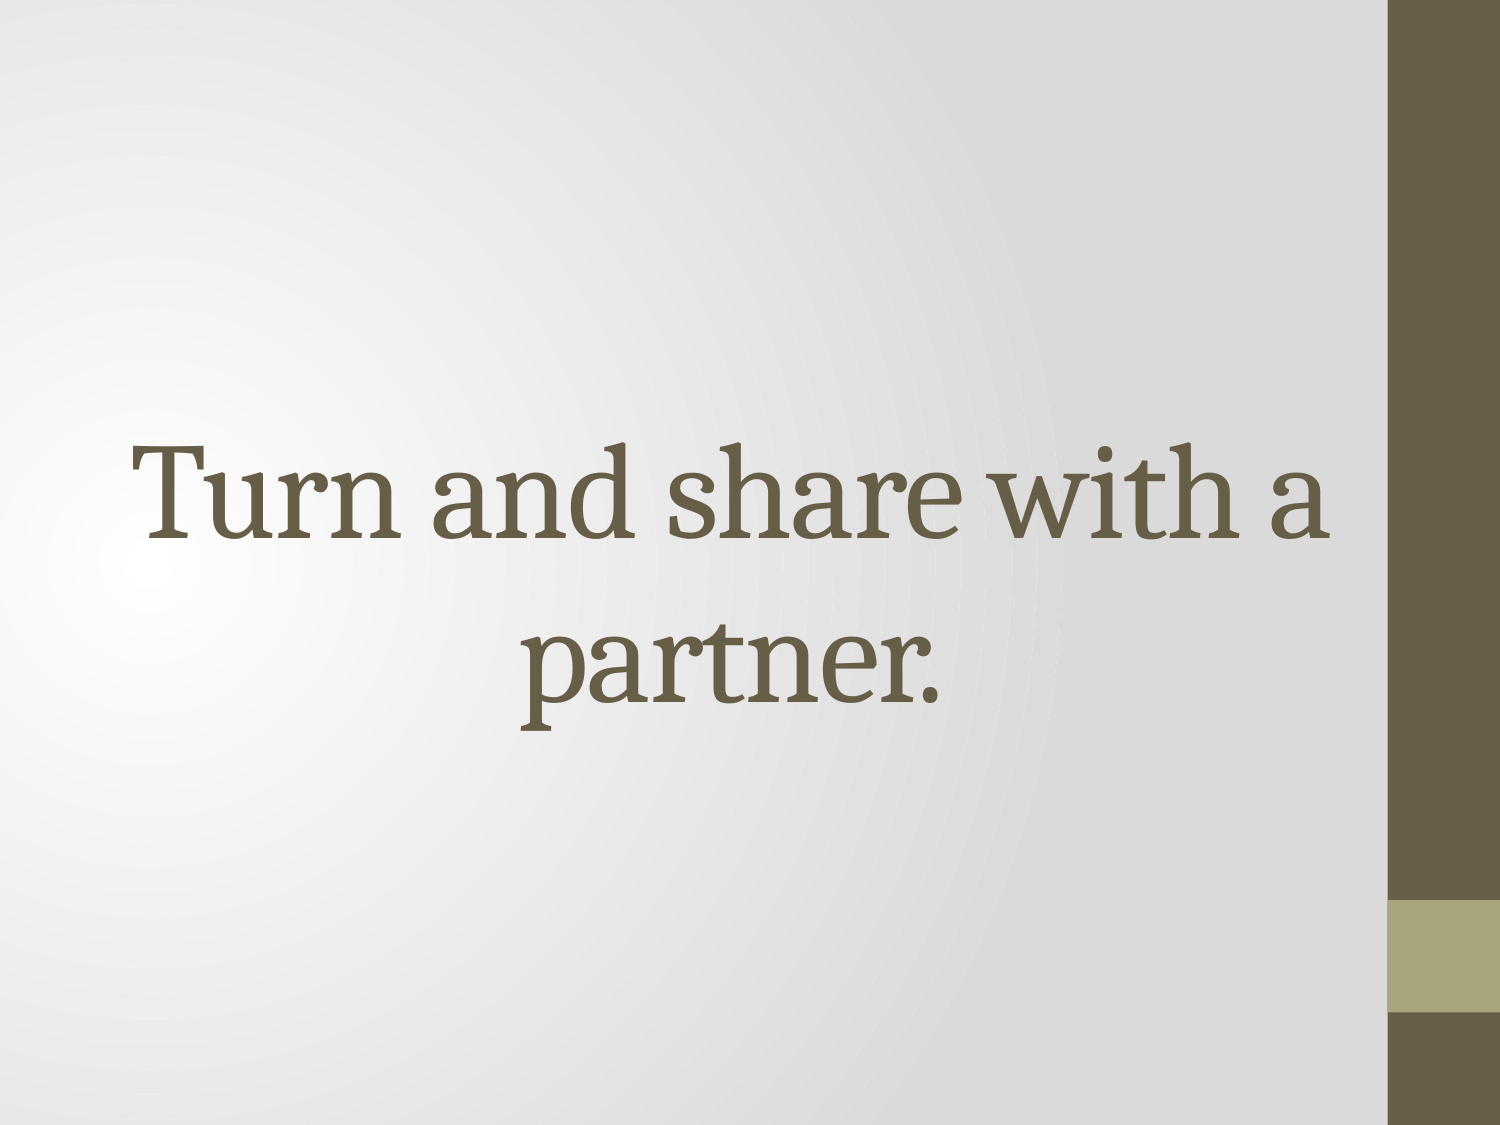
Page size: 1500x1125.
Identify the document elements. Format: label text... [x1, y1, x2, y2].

title Turn and share with a partner. [112, 312, 1350, 738]
